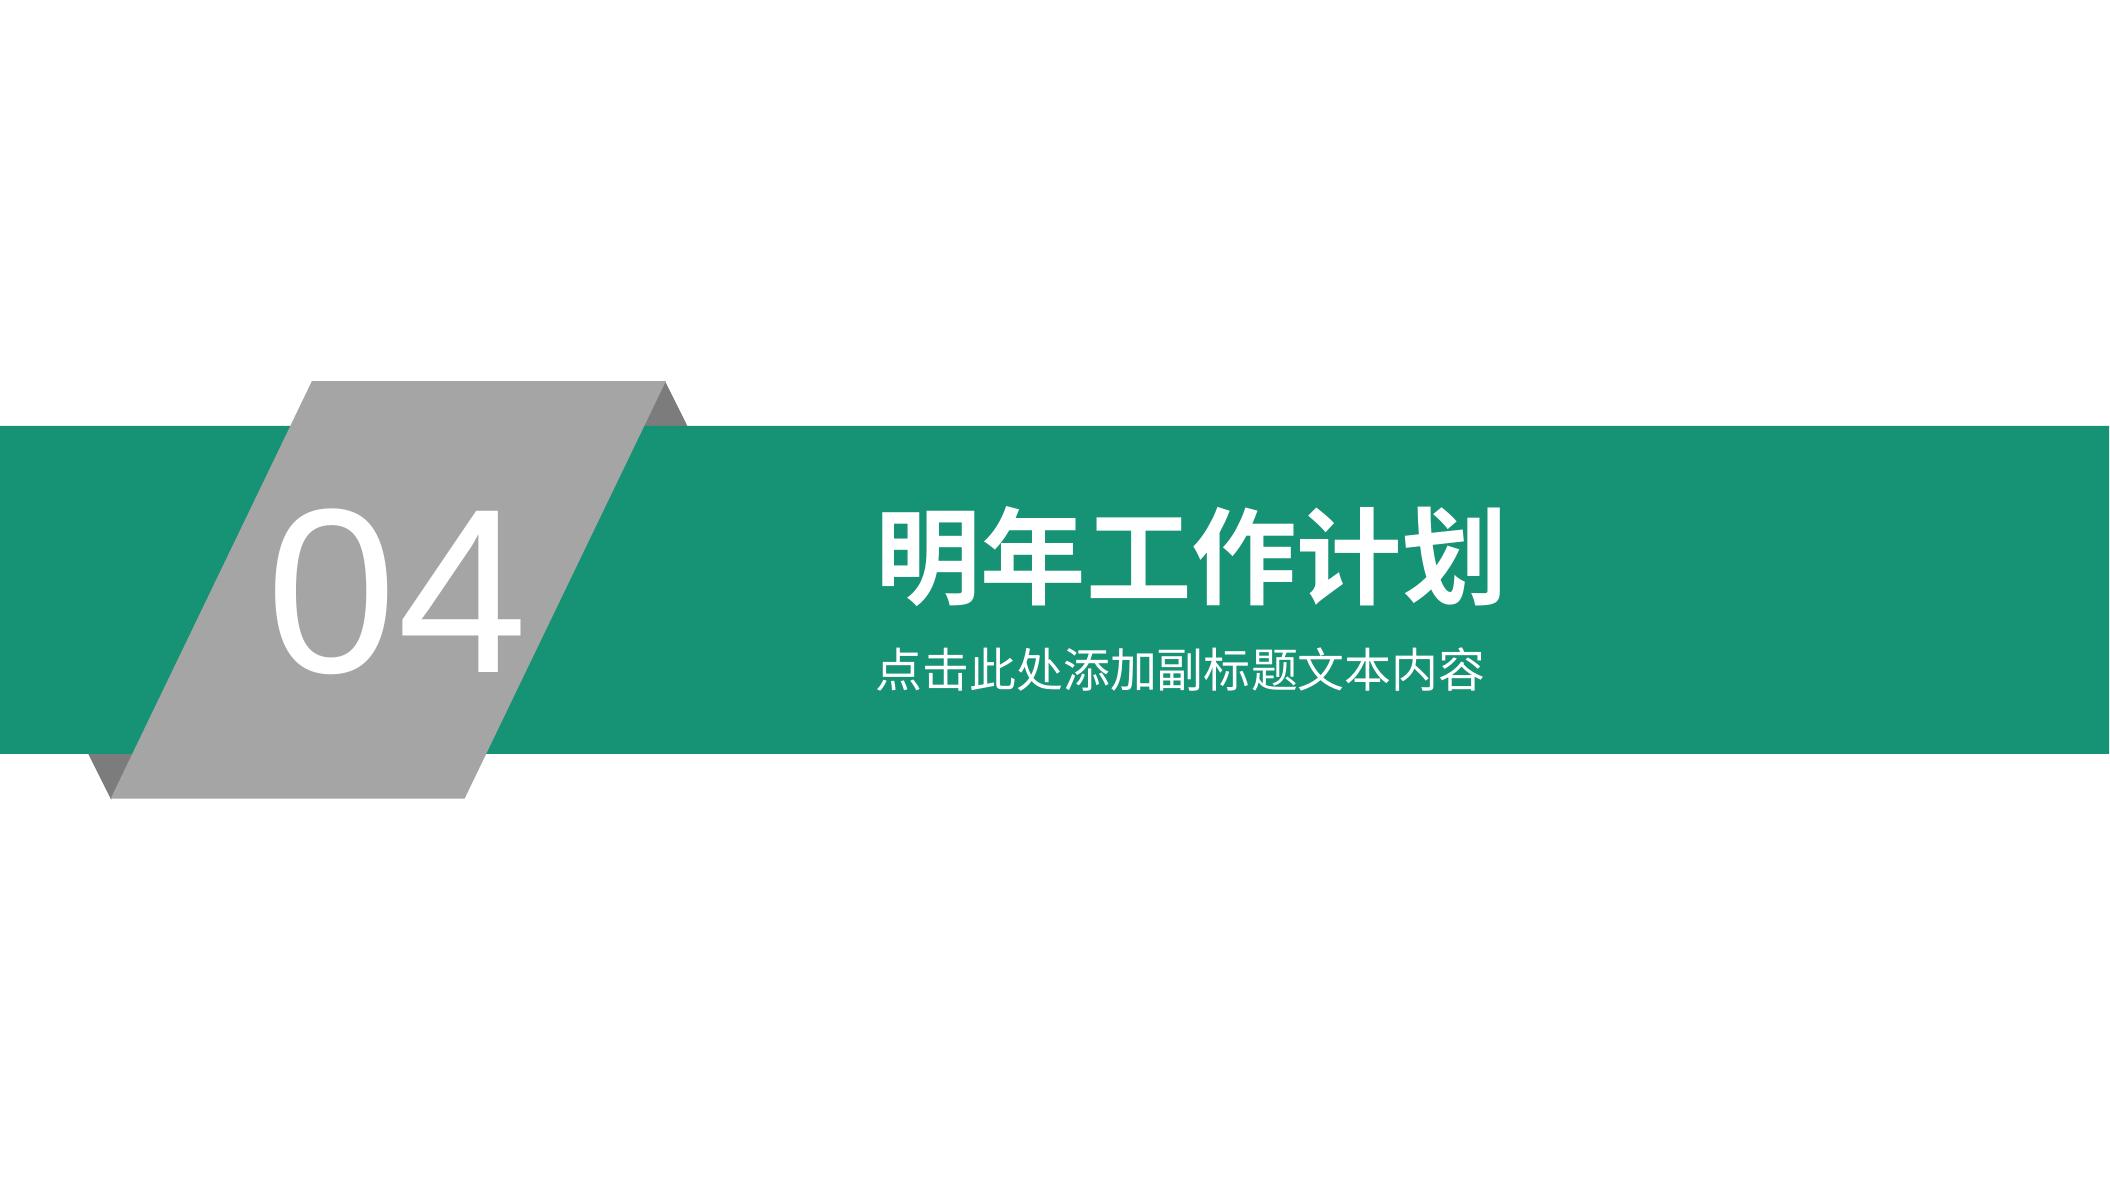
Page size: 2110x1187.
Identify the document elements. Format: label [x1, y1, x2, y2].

text_box [0, 380, 2110, 800]
